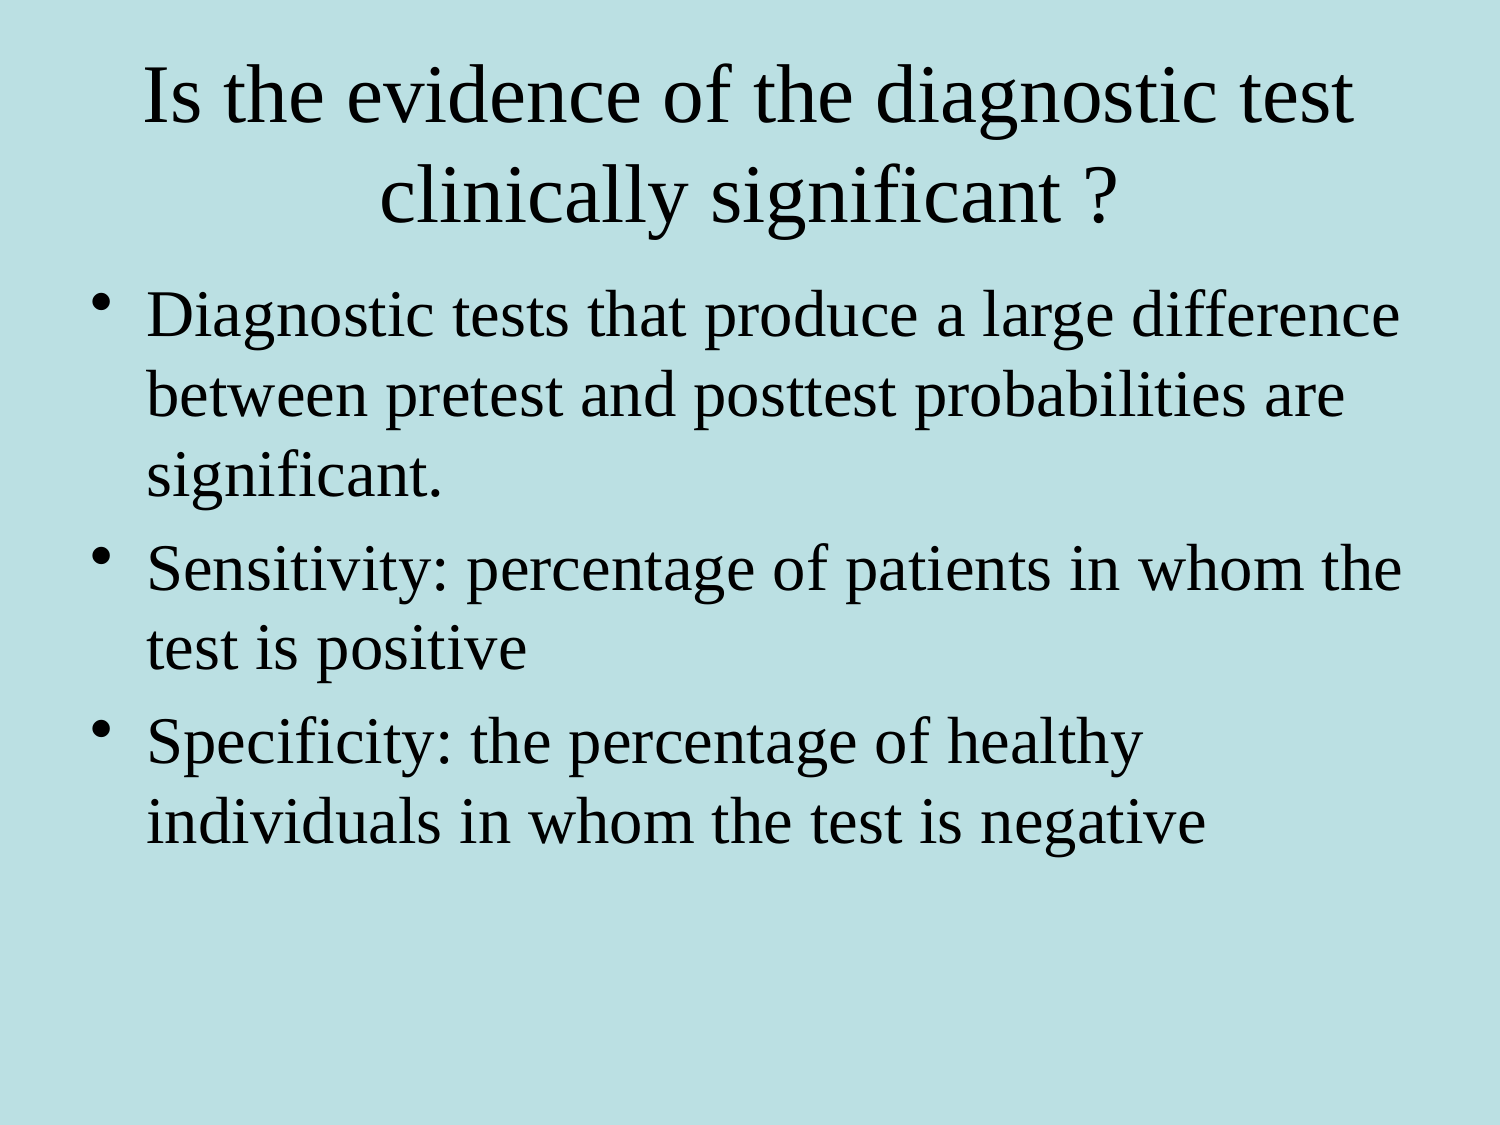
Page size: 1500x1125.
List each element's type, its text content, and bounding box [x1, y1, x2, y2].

list Diagnostic tests that produce a large difference between pretest and posttest probabilities are significant. Sensitivity: percentage of patients in whom the test is positive Specificity: the percentage of healthy individuals in whom the test is negative [75, 262, 1425, 1005]
title Is the evidence of the diagnostic test clinically significant ? [75, 45, 1425, 233]
